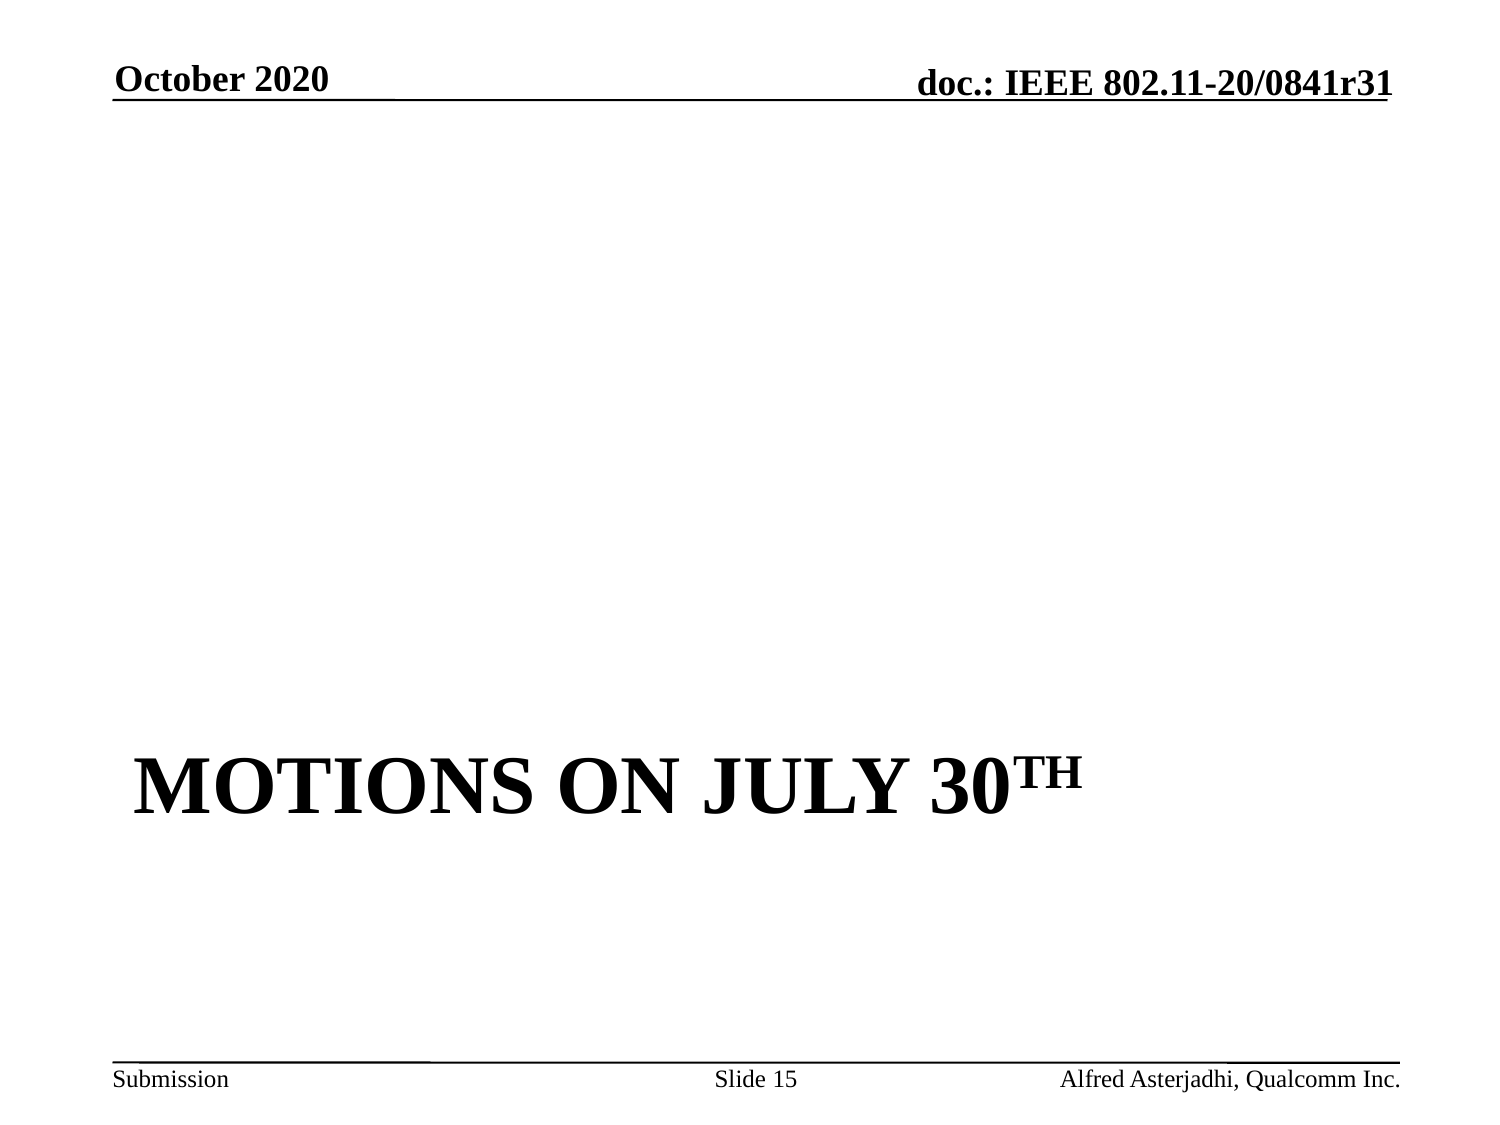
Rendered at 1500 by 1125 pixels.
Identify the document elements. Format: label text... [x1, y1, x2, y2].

title Motions on JuLY 30th [118, 722, 1394, 947]
slide_number Slide 15 [712, 1061, 800, 1123]
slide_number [114, 54, 423, 100]
footer Alfred Asterjadhi, Qualcomm Inc. [878, 1061, 1402, 1093]
